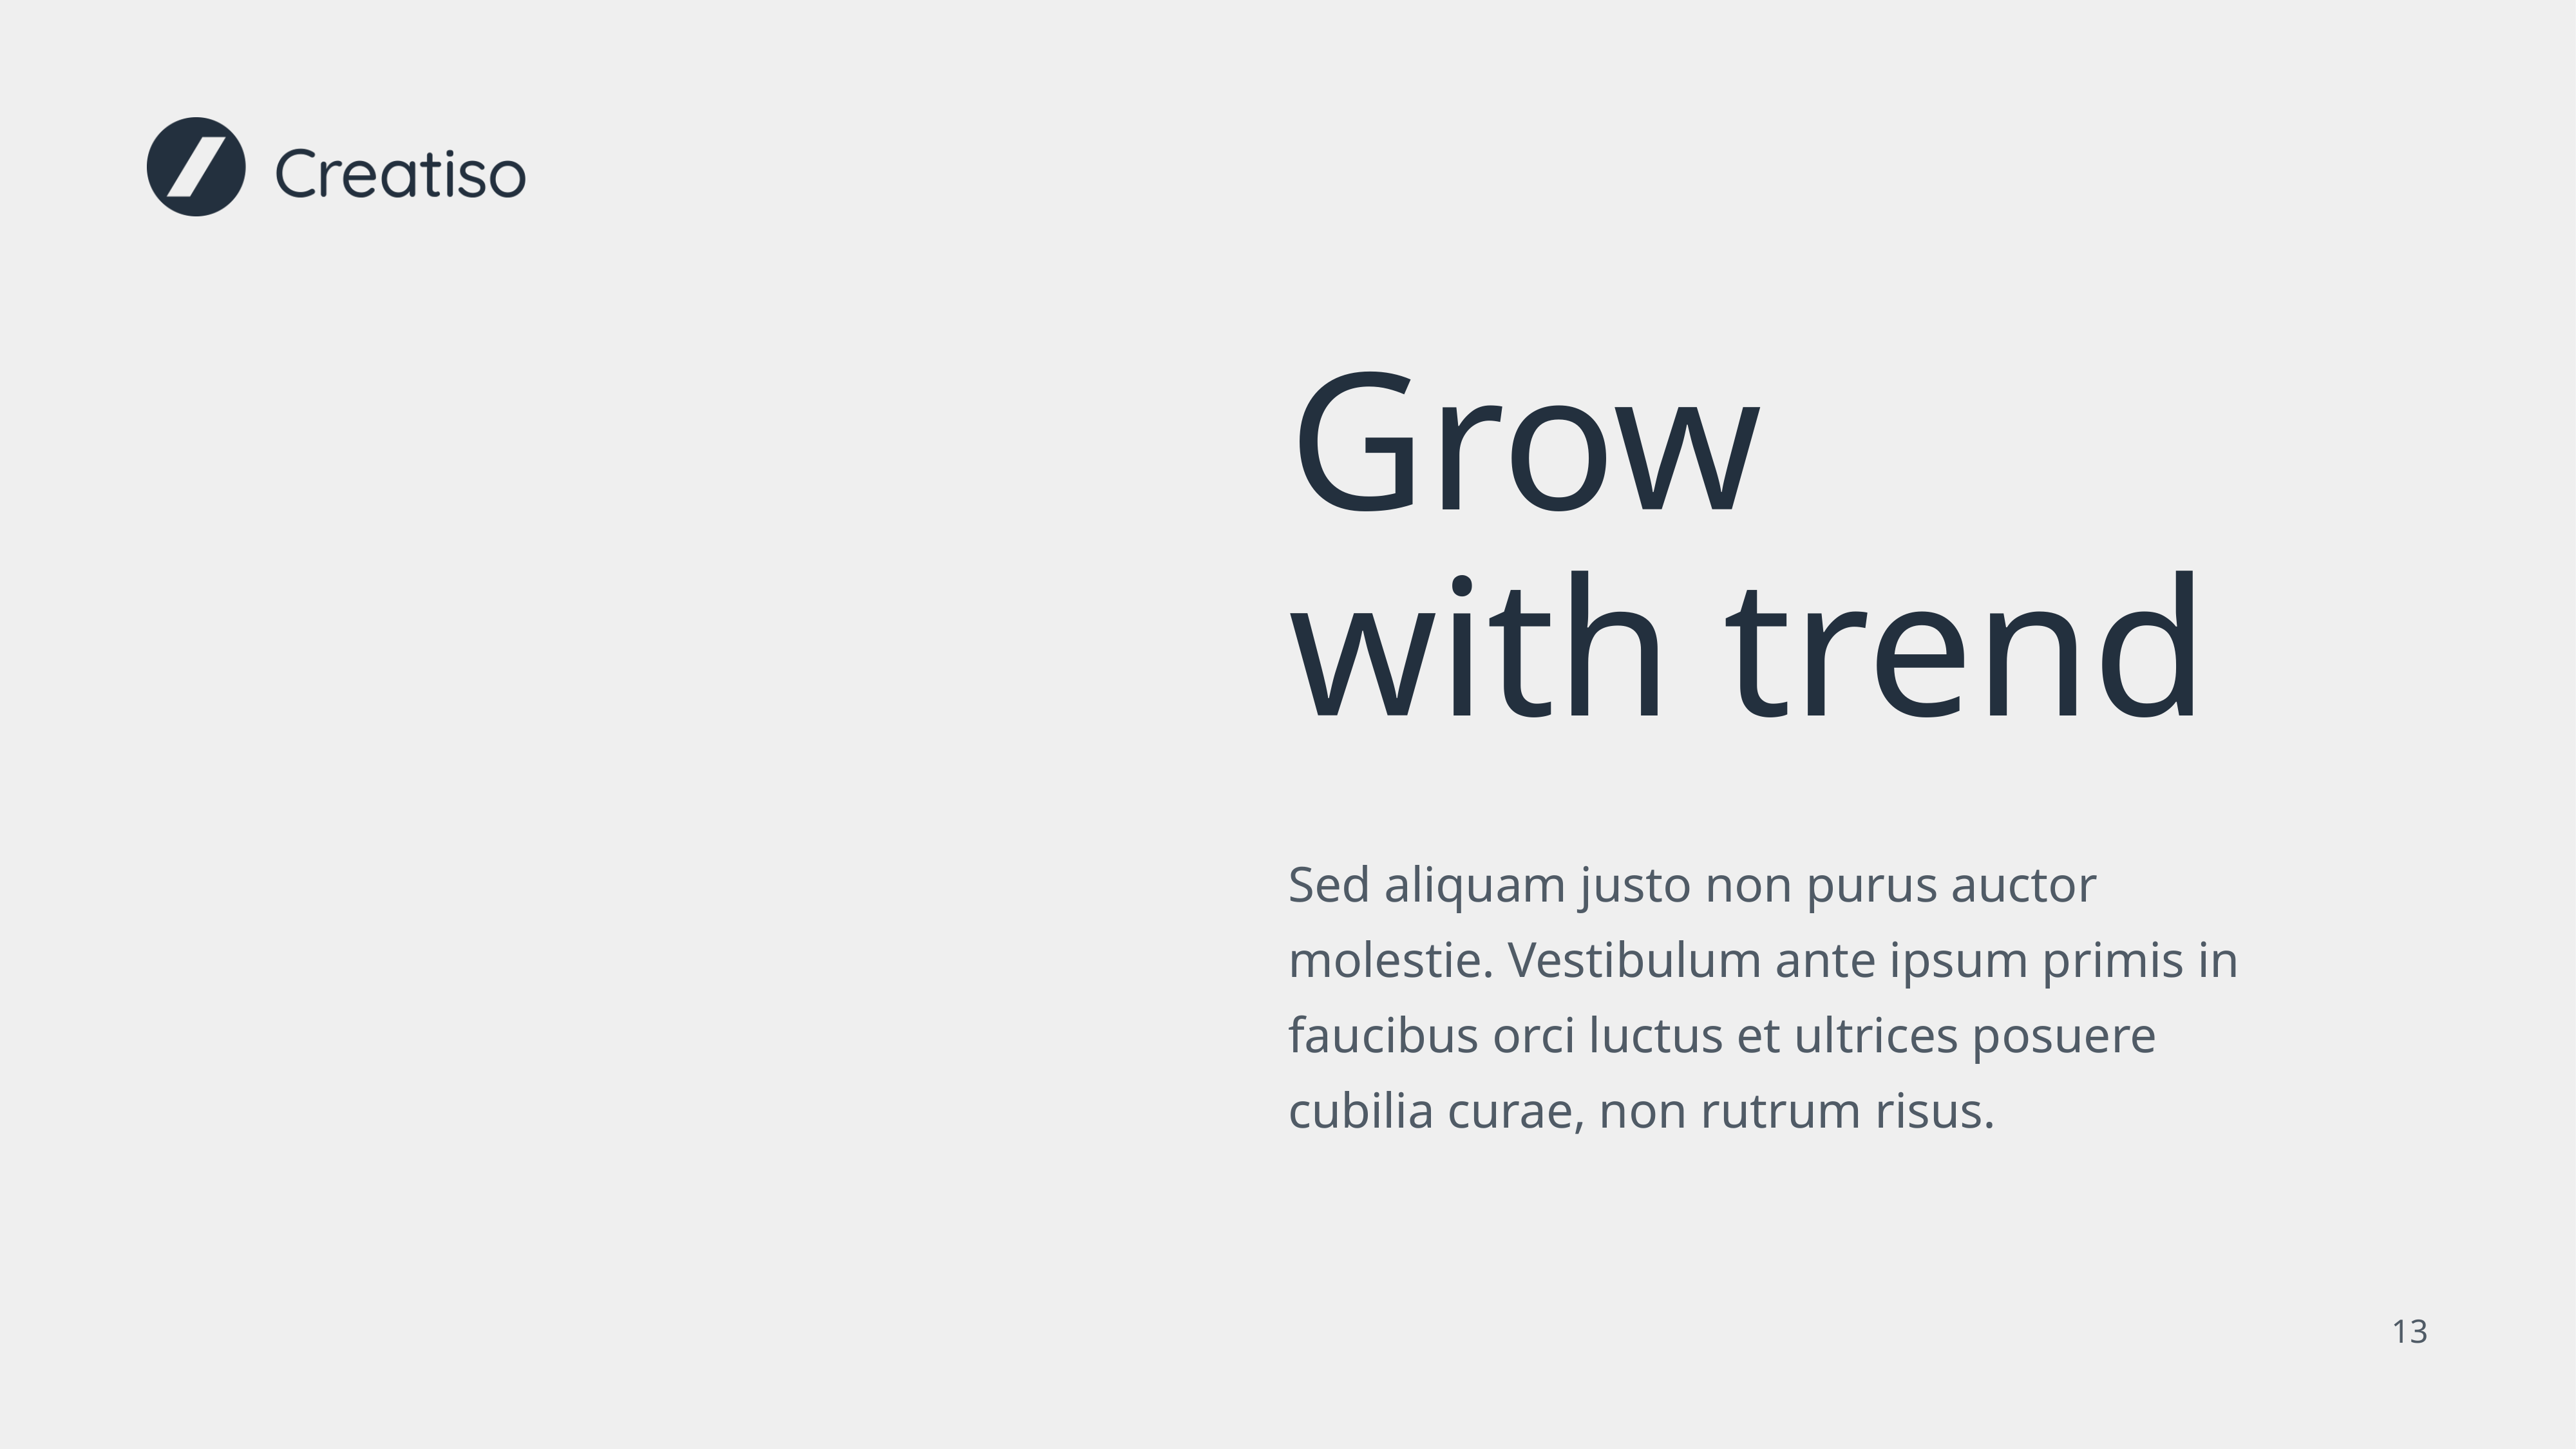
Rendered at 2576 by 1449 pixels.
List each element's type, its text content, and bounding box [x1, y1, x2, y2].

list Grow with trend [1288, 345, 2277, 767]
slide_number 13 [2353, 1294, 2467, 1372]
list Sed aliquam justo non purus auctor molestie. Vestibulum ante ipsum primis in faucibus orci luctus et ultrices posuere cubilia curae, non rutrum risus. [1288, 836, 2277, 1141]
picture [0, 0, 1136, 1449]
